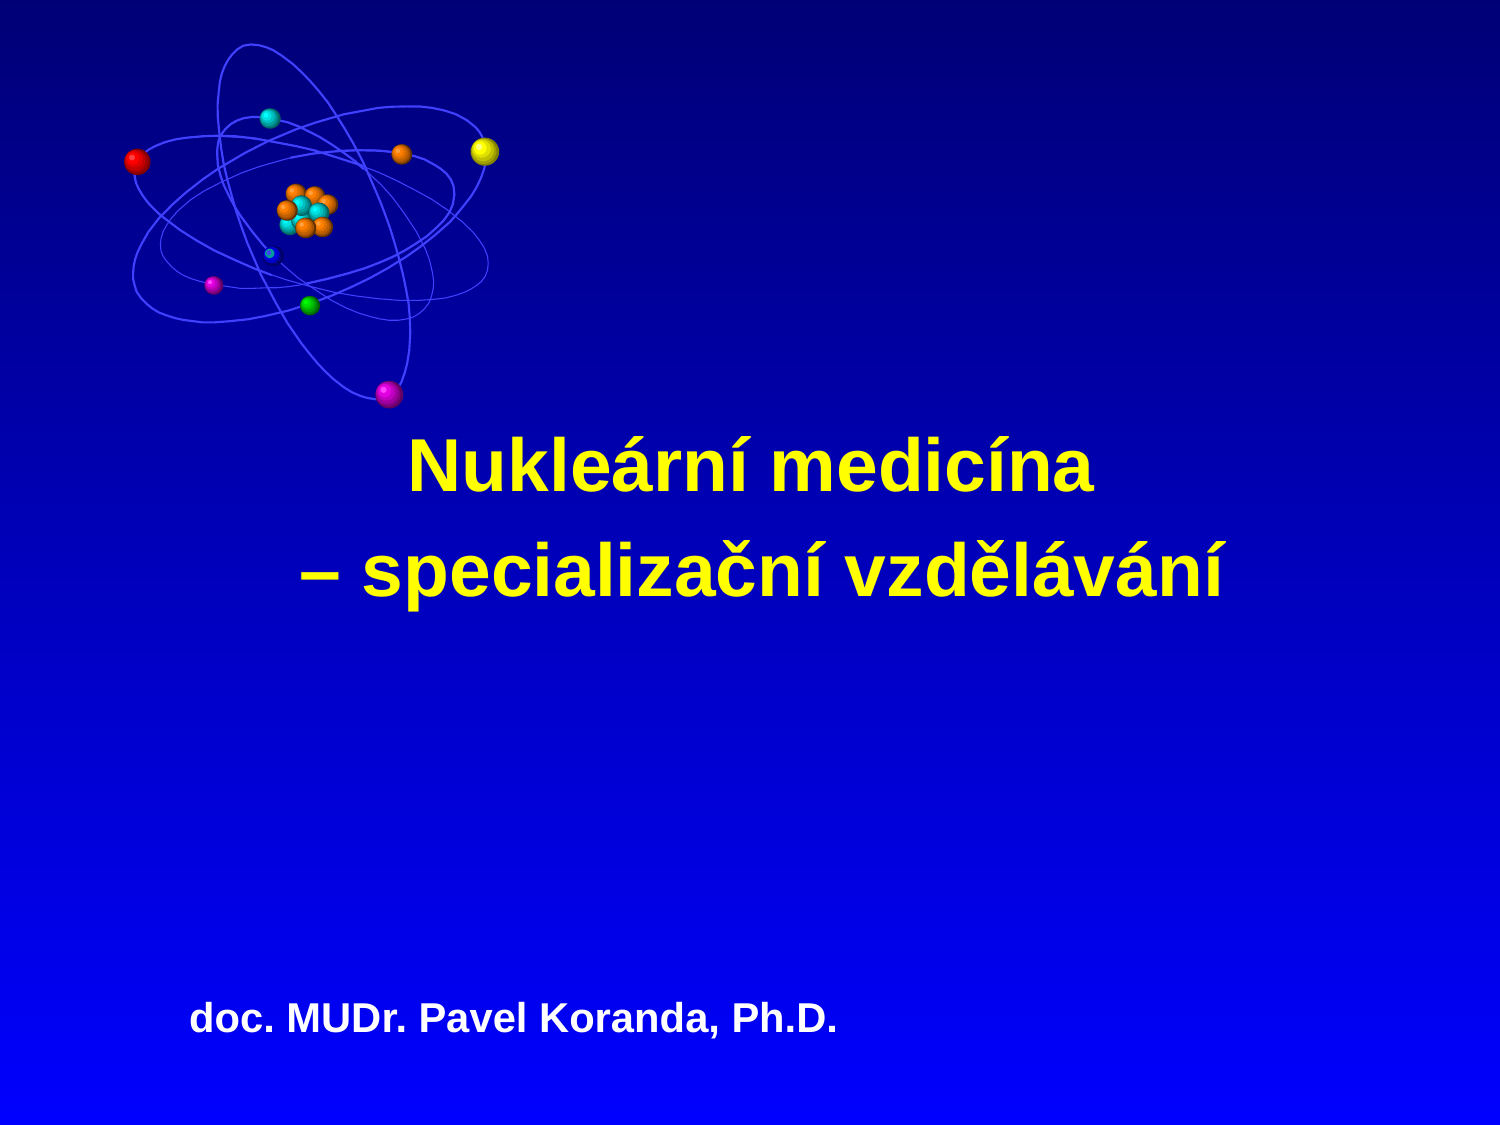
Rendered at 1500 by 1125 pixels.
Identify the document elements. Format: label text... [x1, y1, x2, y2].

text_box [123, 42, 500, 410]
subtitle Nukleární medicína – specializační vzdělávání [64, 408, 1459, 681]
text_box doc. MUDr. Pavel Koranda, Ph.D. [0, 983, 1046, 1120]
